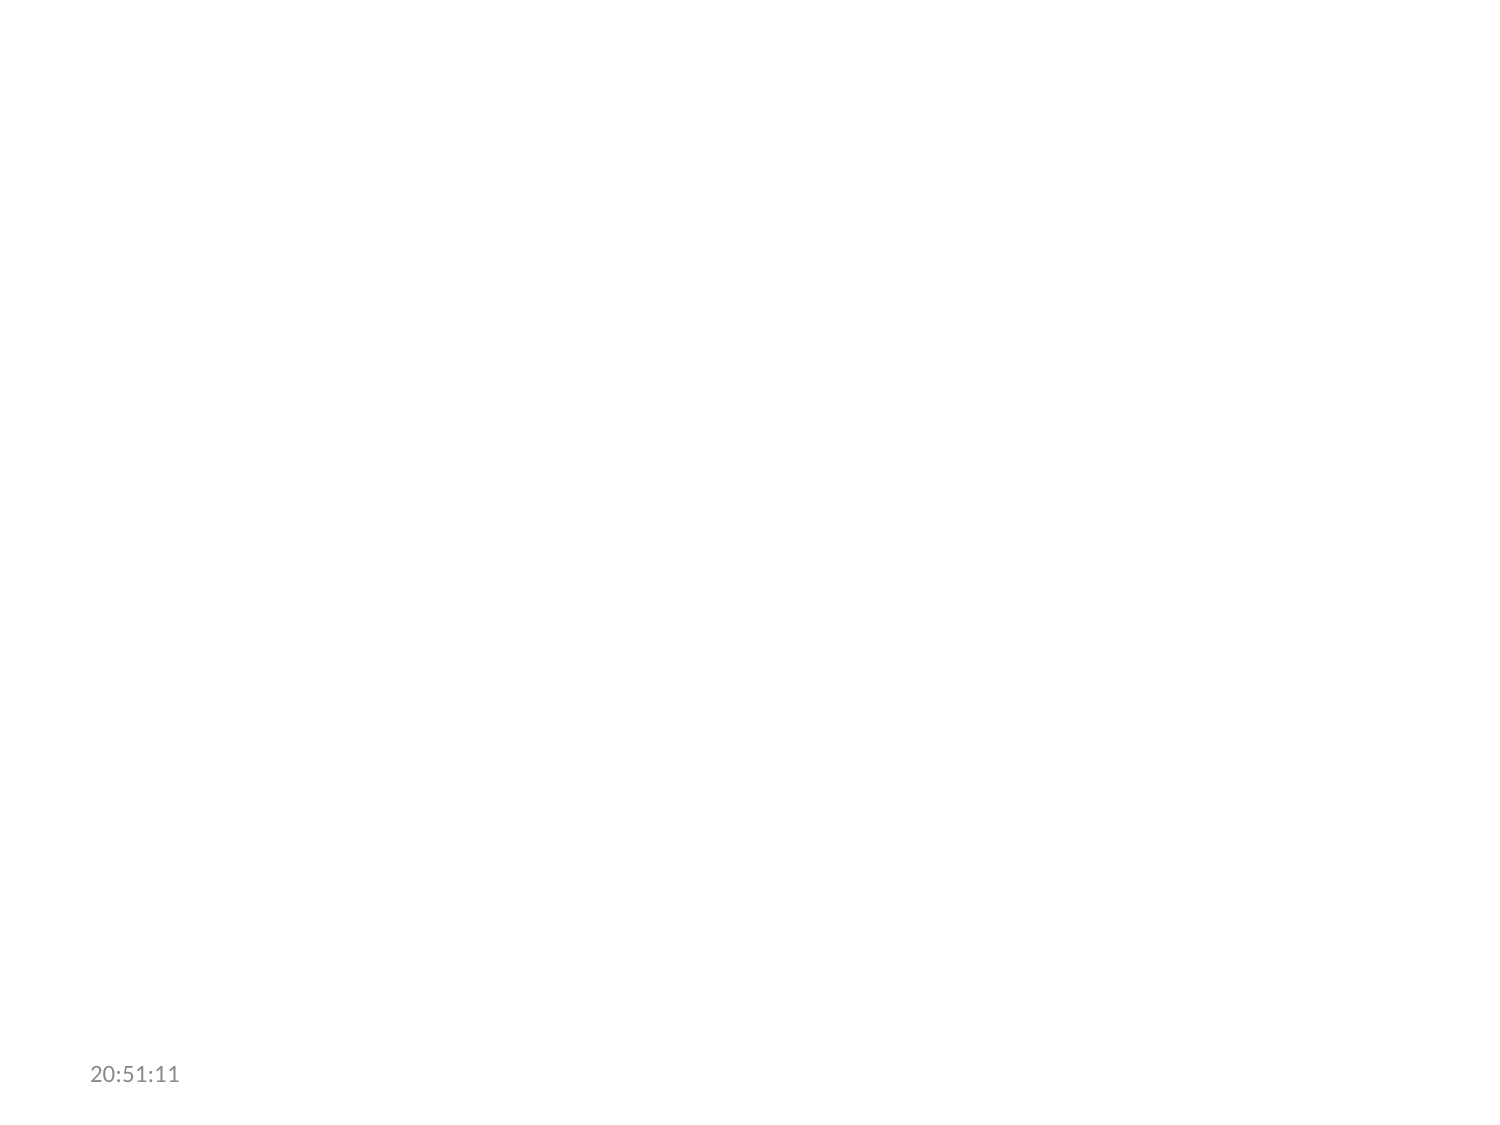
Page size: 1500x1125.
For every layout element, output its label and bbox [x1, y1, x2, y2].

slide_number [75, 1042, 425, 1103]
